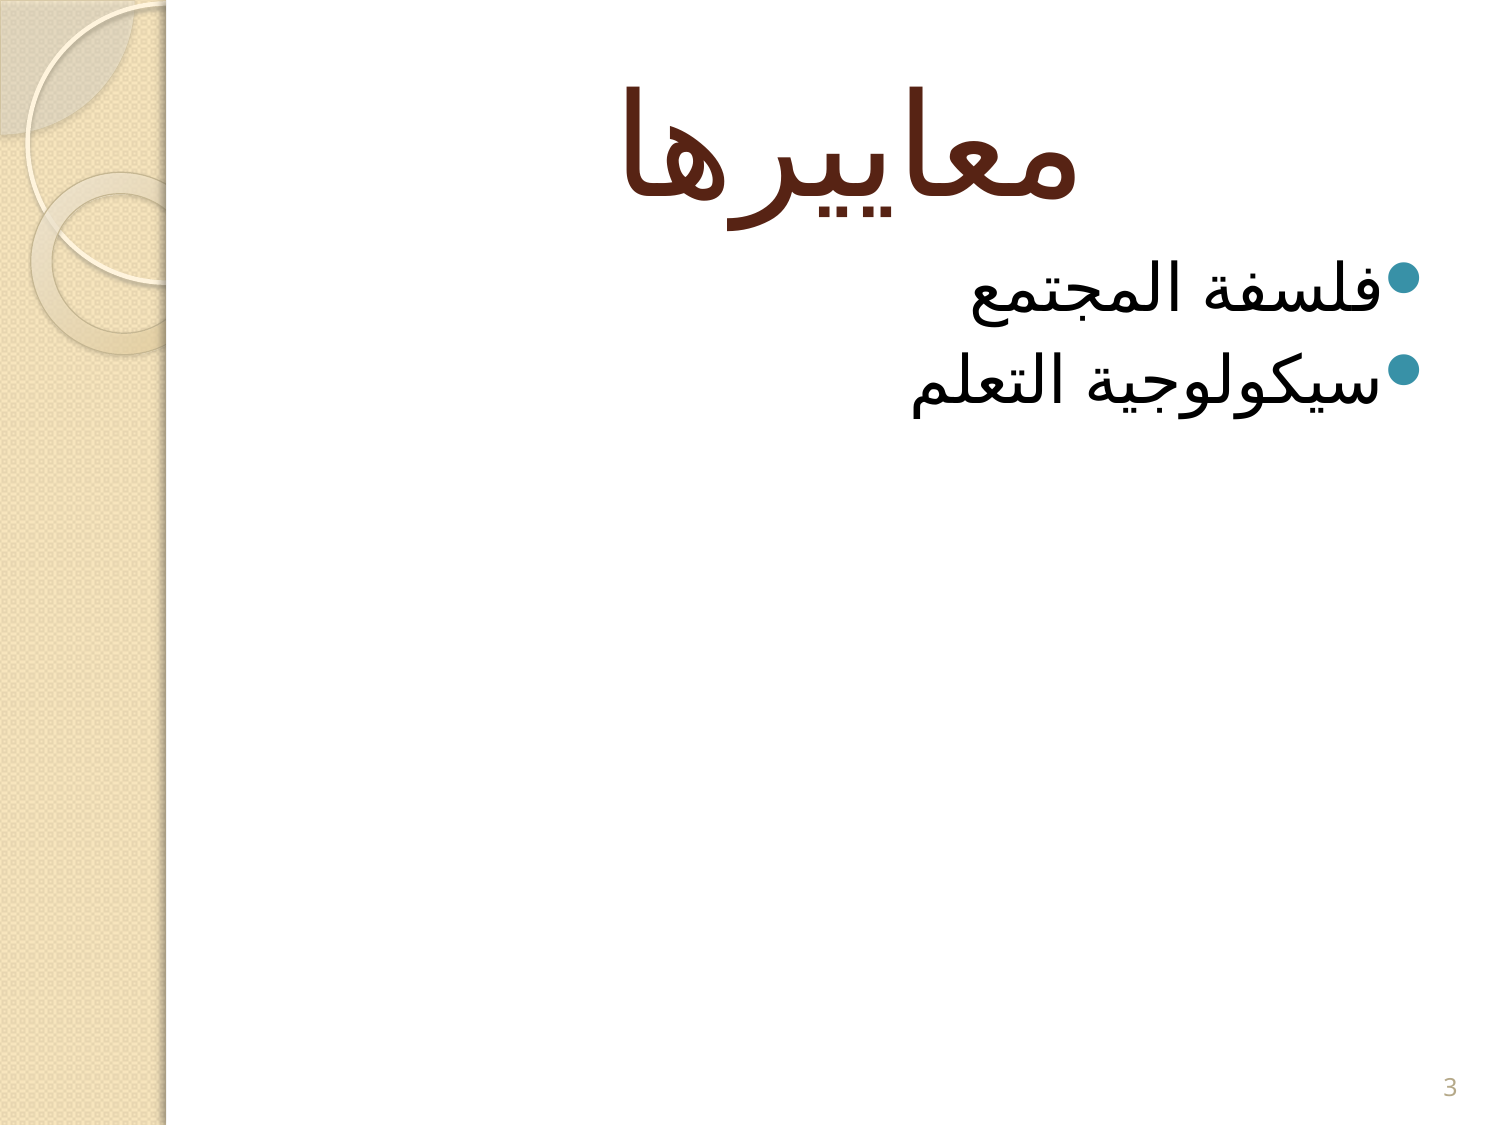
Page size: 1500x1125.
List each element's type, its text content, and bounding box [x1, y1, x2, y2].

list فلسفة المجتمع سيكولوجية التعلم [235, 237, 1466, 1025]
slide_number 3 [1413, 1034, 1488, 1113]
title معاييرها [235, 45, 1466, 233]
